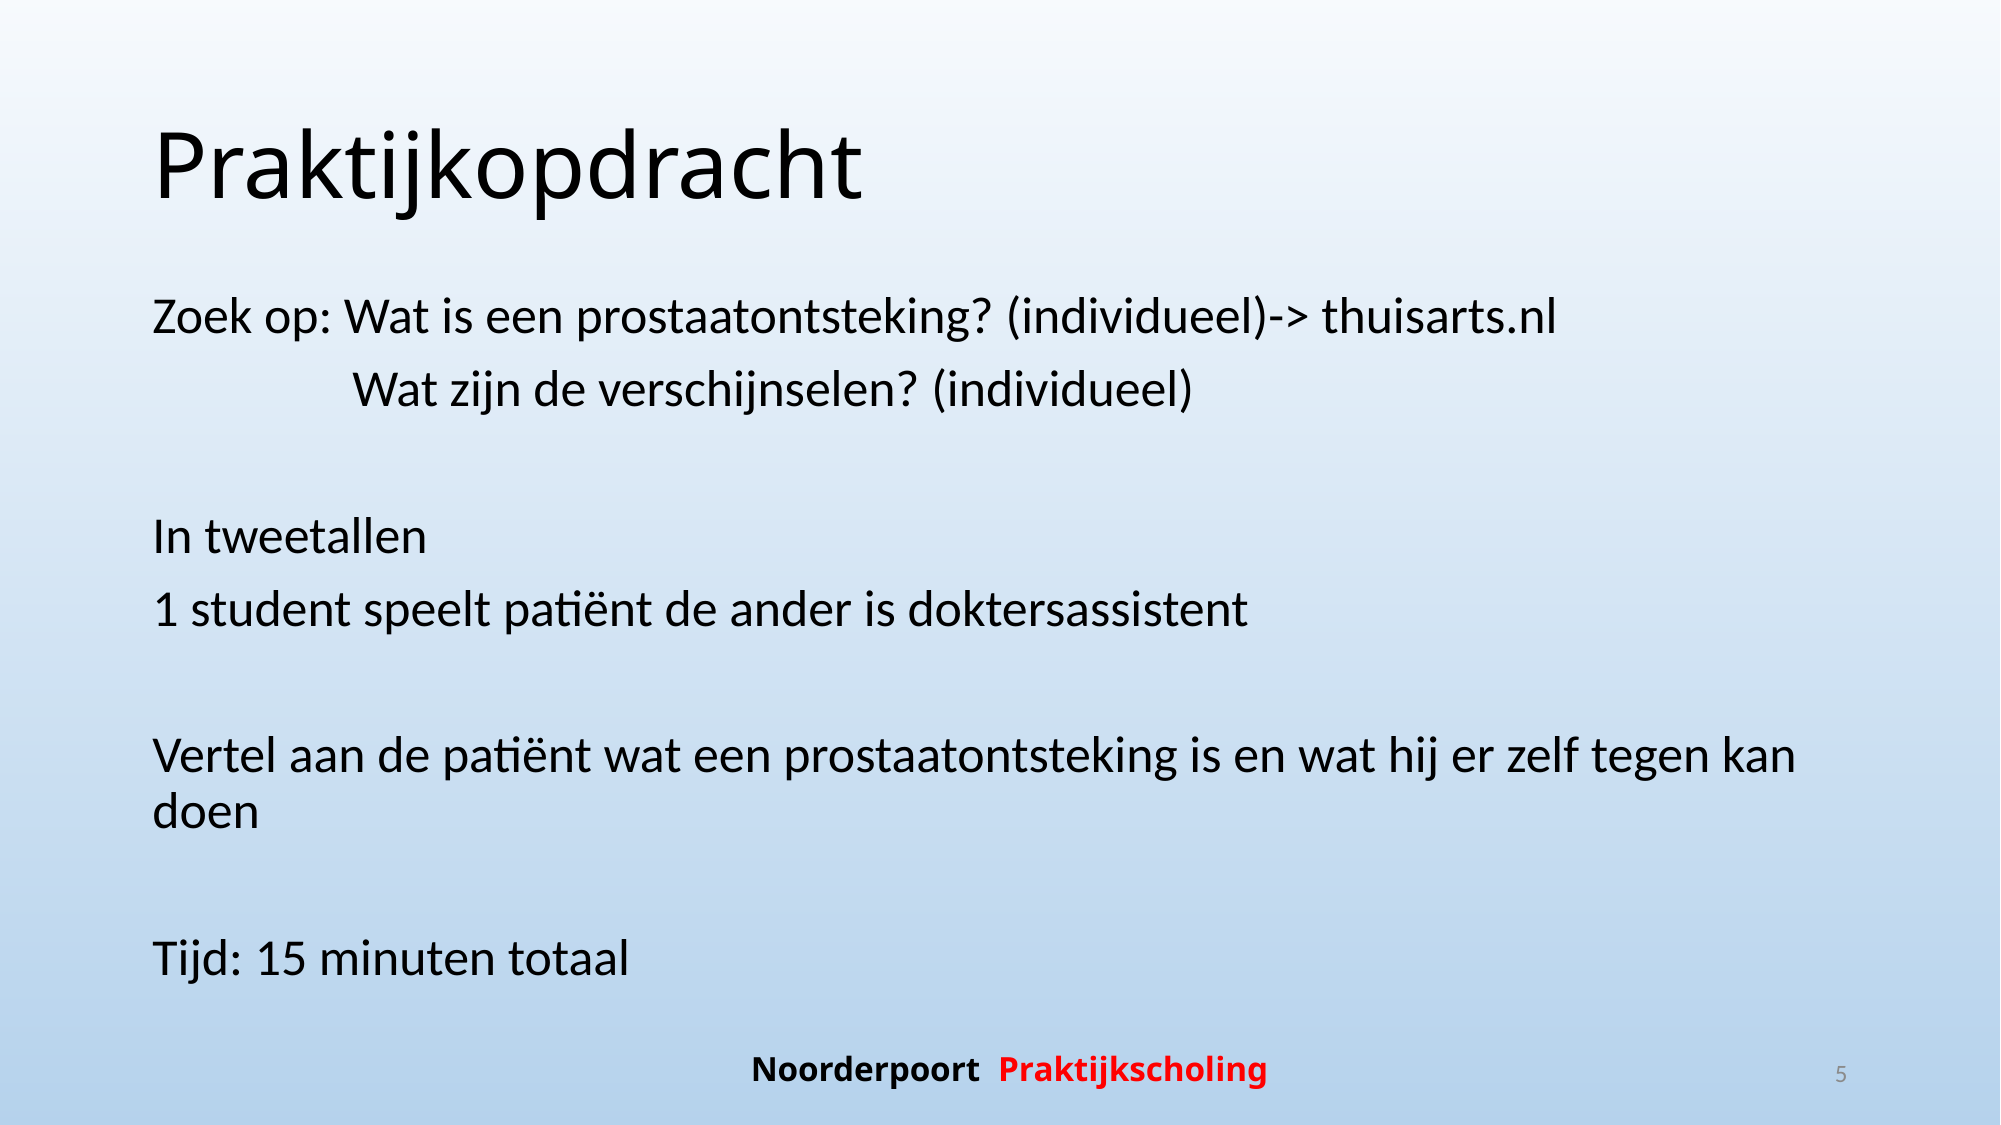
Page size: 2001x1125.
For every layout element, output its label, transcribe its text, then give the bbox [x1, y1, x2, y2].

list Zoek op: Wat is een prostaatontsteking? (individueel)-> thuisarts.nl Wat zijn de verschijnselen? (individueel) In tweetallen 1 student speelt patiënt de ander is doktersassistent Vertel aan de patiënt wat een prostaatontsteking is en wat hij er zelf tegen kan doen Tijd: 15 minuten totaal [137, 281, 1863, 996]
footer Noorderpoort Praktijkscholing [249, 1038, 1770, 1099]
title Praktijkopdracht [137, 59, 1863, 278]
slide_number 5 [1412, 1042, 1863, 1103]
